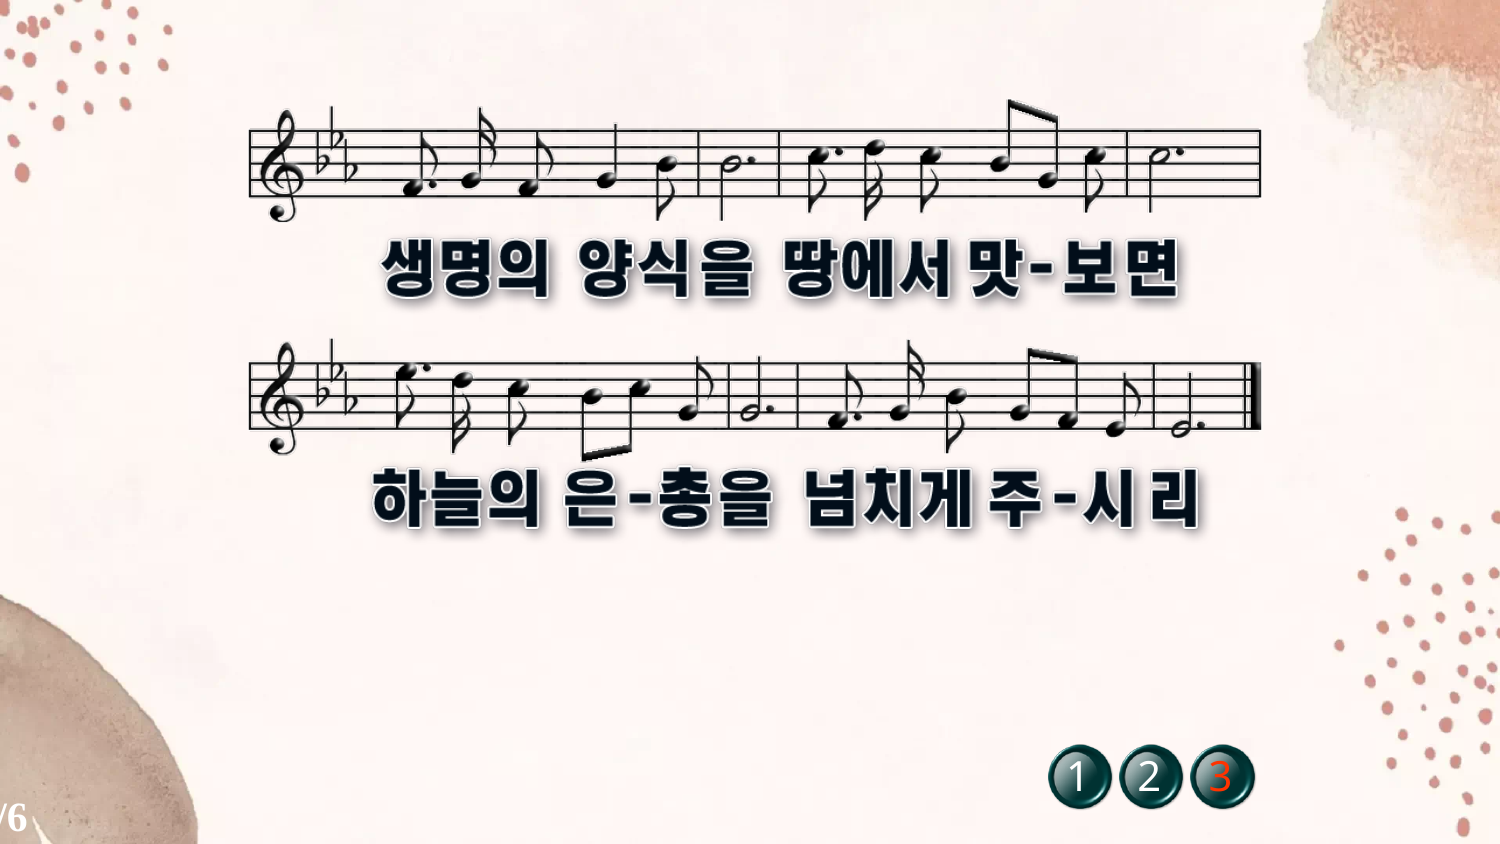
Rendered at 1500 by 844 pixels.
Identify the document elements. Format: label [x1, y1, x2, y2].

picture [13, 817, 20, 829]
text_box [1187, 740, 1258, 812]
text_box [1045, 740, 1115, 812]
text_box [1116, 740, 1186, 812]
picture [0, 0, 1500, 844]
